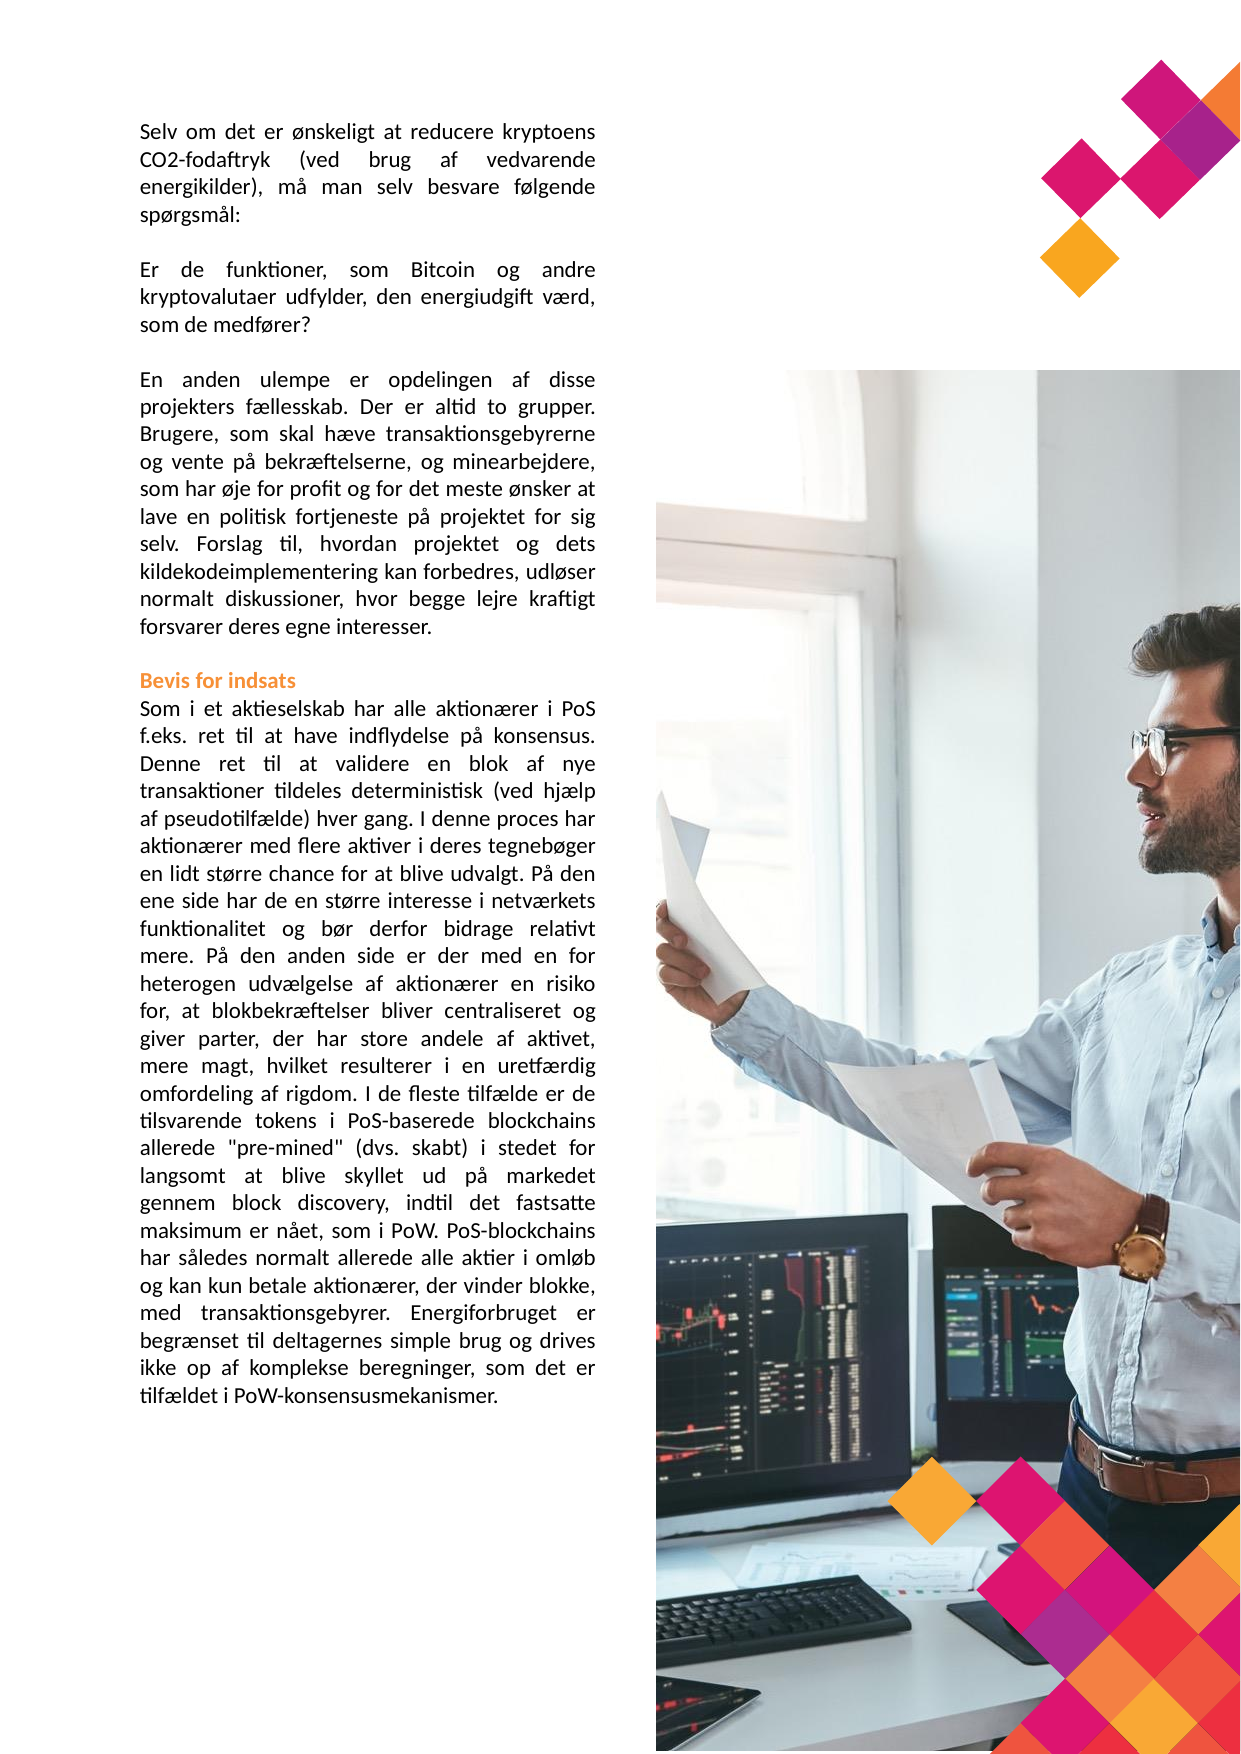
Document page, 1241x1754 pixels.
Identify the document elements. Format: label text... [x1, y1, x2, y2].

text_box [900, 1456, 1241, 1754]
text_box Selv om det er ønskeligt at reducere kryptoens CO2-fodaftryk (ved brug af vedvarende energikilder), må man selv besvare følgende spørgsmål: Er de funktioner, som Bitcoin og andre kryptovalutaer udfylder, den energiudgift værd, som de medfører? En anden ulempe er opdelingen af disse projekters fællesskab. Der er altid to grupper. Brugere, som skal hæve transaktionsgebyrerne og vente på bekræftelserne, og minearbejdere, som har øje for profit og for det meste ønsker at lave en politisk fortjeneste på projektet for sig selv. Forslag til, hvordan projektet og dets kildekodeimplementering kan forbedres, udløser normalt diskussioner, hvor begge lejre kraftigt forsvarer deres egne interesser. Bevis for indsats Som i et aktieselskab har alle aktionærer i PoS f.eks. ret til at have indflydelse på konsensus. Denne ret til at validere en blok af nye transaktioner tildeles deterministisk (ved hjælp af pseudotilfælde) hver gang. I denne proces har aktionærer med flere aktiver i deres tegnebøger en lidt større chance for at blive udvalgt. På den ene side har de en større interesse i netværkets funktionalitet og bør derfor bidrage relativt mere. På den anden side er der med en for heterogen udvælgelse af aktionærer en risiko for, at blokbekræftelser bliver centraliseret og giver parter, der har store andele af aktivet, mere magt, hvilket resulterer i en uretfærdig omfordeling af rigdom. I de fleste tilfælde er de tilsvarende tokens i PoS-baserede blockchains allerede "pre-mined" (dvs. skabt) i stedet for langsomt at blive skyllet ud på markedet gennem block discovery, indtil det fastsatte maksimum er nået, som i PoW. PoS-blockchains har således normalt allerede alle aktier i omløb og kan kun betale aktionærer, der vinder blokke, med transaktionsgebyrer. Energiforbruget er begrænset til deltagernes simple brug og drives ikke op af komplekse beregninger, som det er tilfældet i PoW-konsensusmekanismer. [124, 109, 1116, 1570]
picture [656, 370, 1241, 1754]
